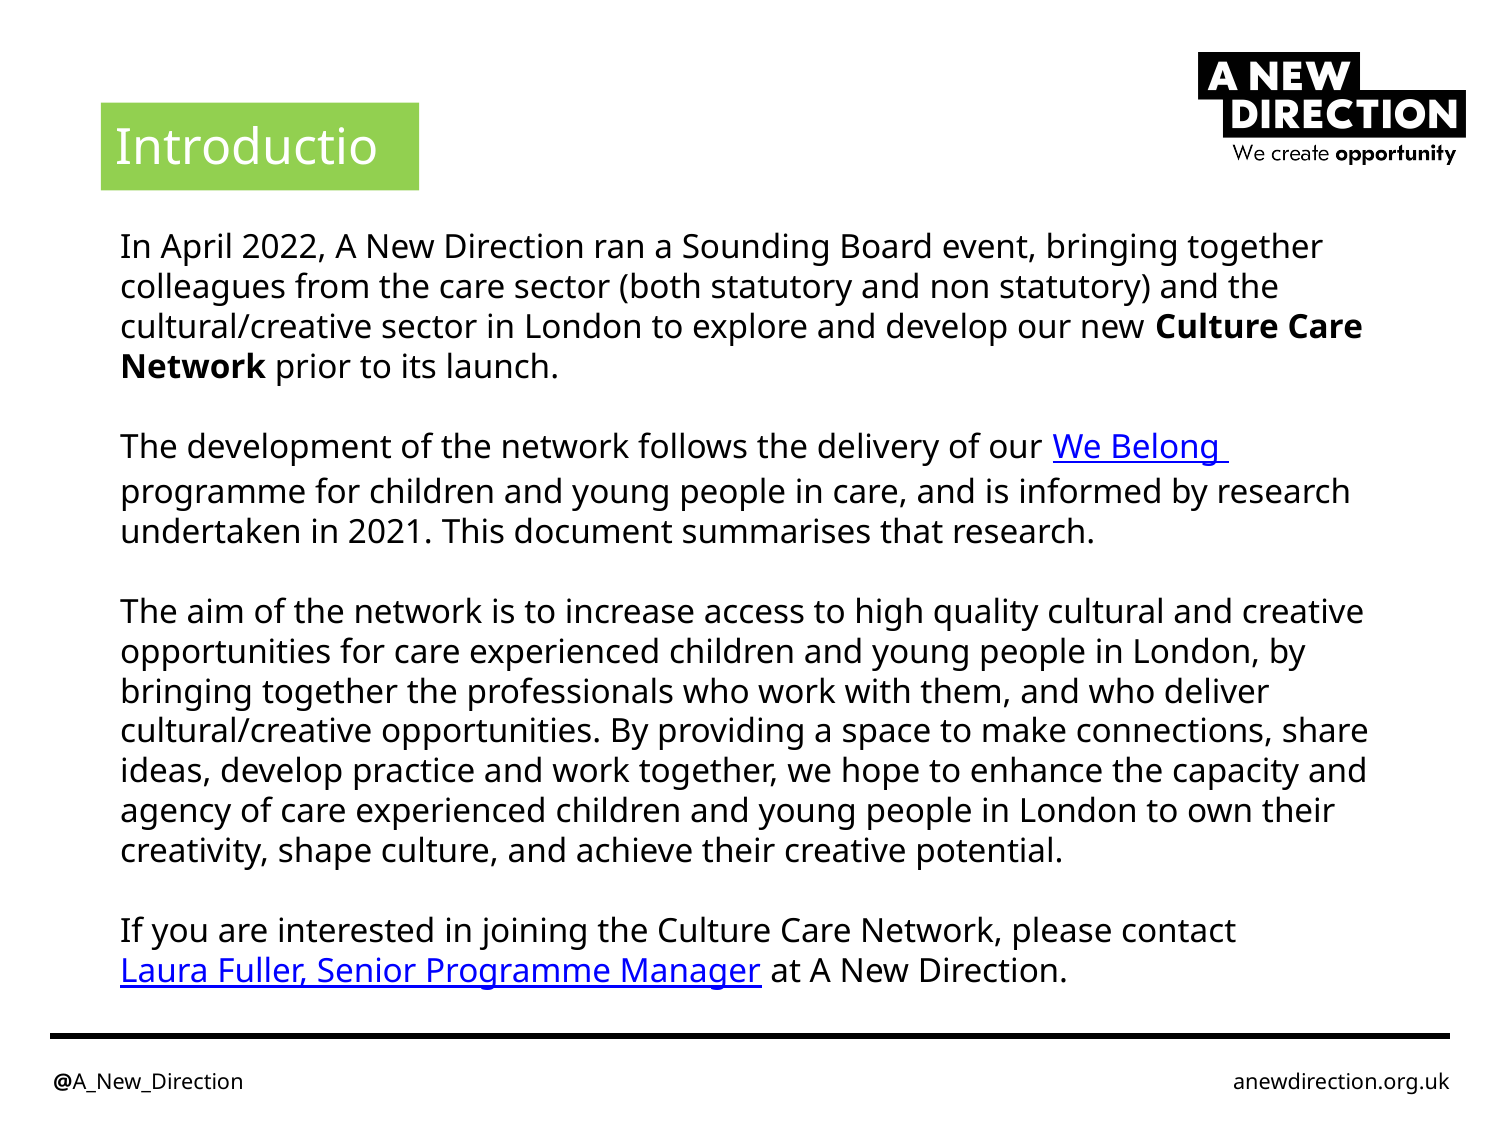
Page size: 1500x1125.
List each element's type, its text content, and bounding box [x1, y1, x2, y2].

text_box Introduction [100, 102, 420, 191]
text_box @A_New_Direction [53, 1063, 529, 1094]
text_box [50, 1033, 1450, 1039]
text_box anewdirection.org.uk [974, 1063, 1450, 1094]
picture [1198, 52, 1466, 165]
text_box In April 2022, A New Direction ran a Sounding Board event, bringing together colleagues from the care sector (both statutory and non statutory) and the cultural/creative sector in London to explore and develop our new Culture Care Network prior to its launch. The development of the network follows the delivery of our We Belong programme for children and young people in care, and is informed by research undertaken in 2021. This document summarises that research. The aim of the network is to increase access to high quality cultural and creative opportunities for care experienced children and young people in London, by bringing together the professionals who work with them, and who deliver cultural/creative opportunities. By providing a space to make connections, share ideas, develop practice and work together, we hope to enhance the capacity and agency of care experienced children and young people in London to own their creativity, shape culture, and achieve their creative potential. If you are interested in joining the Culture Care Network, please contact Laura Fuller, Senior Programme Manager at A New Direction. [105, 217, 1420, 1002]
